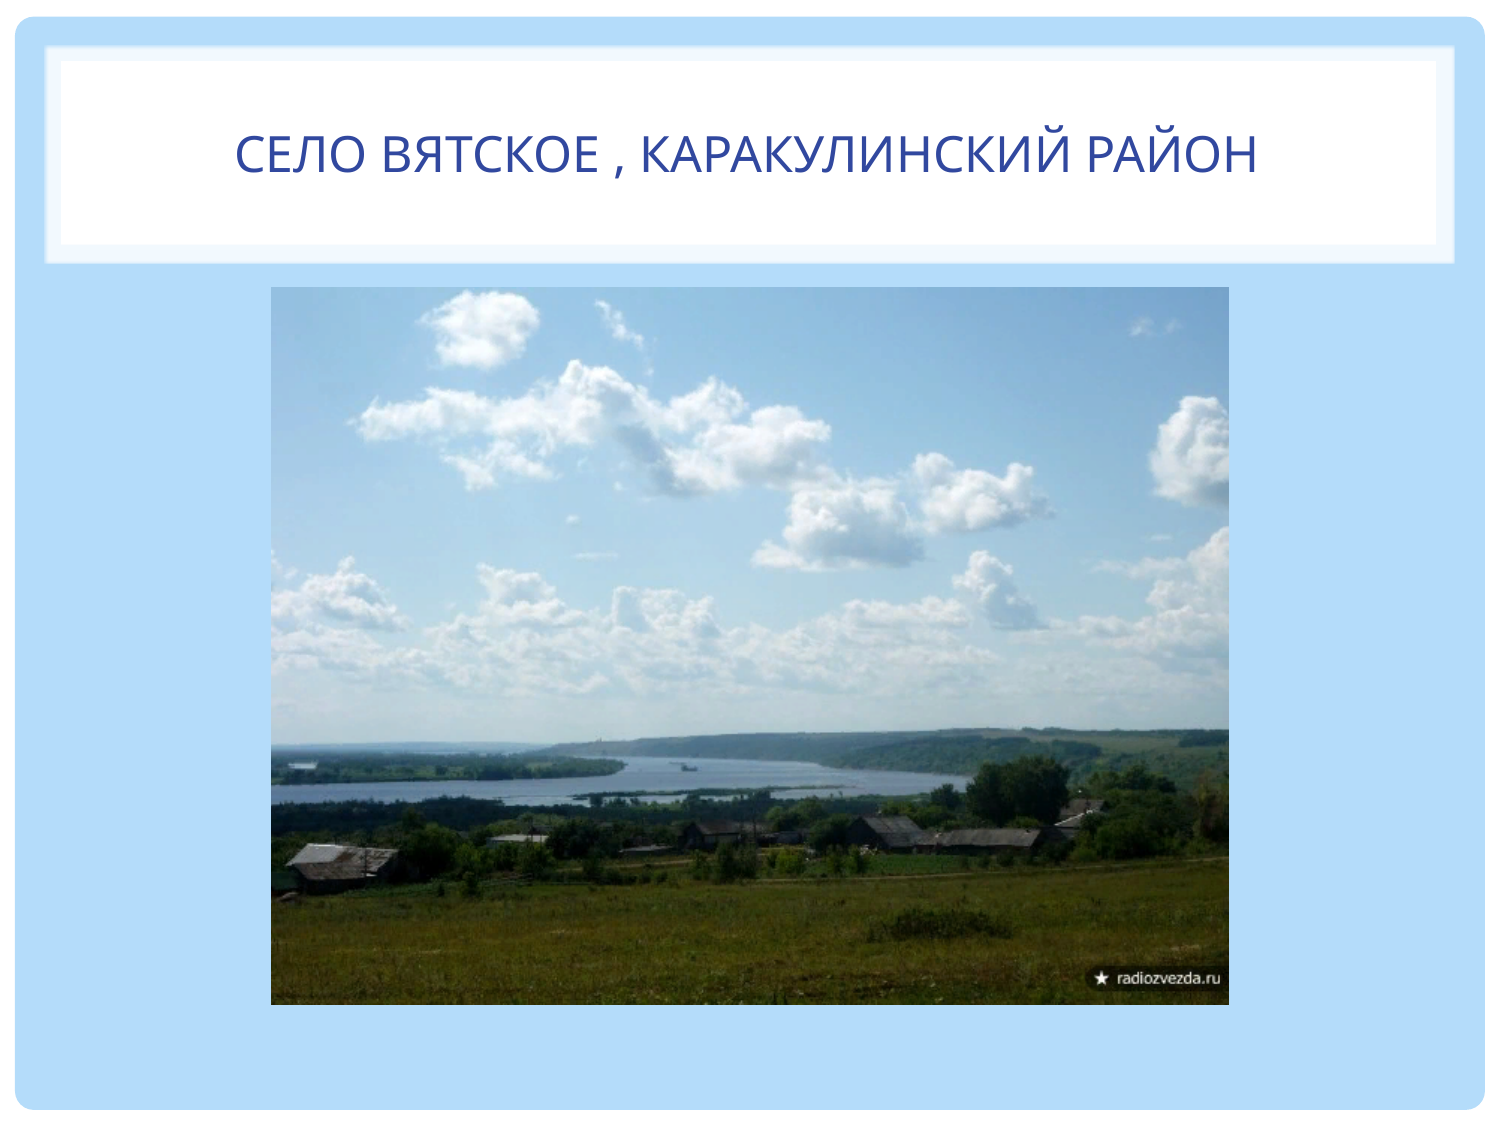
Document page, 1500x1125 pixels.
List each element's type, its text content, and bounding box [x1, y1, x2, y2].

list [271, 287, 1229, 1006]
title Село Вятское , Каракулинский район [69, 66, 1425, 238]
